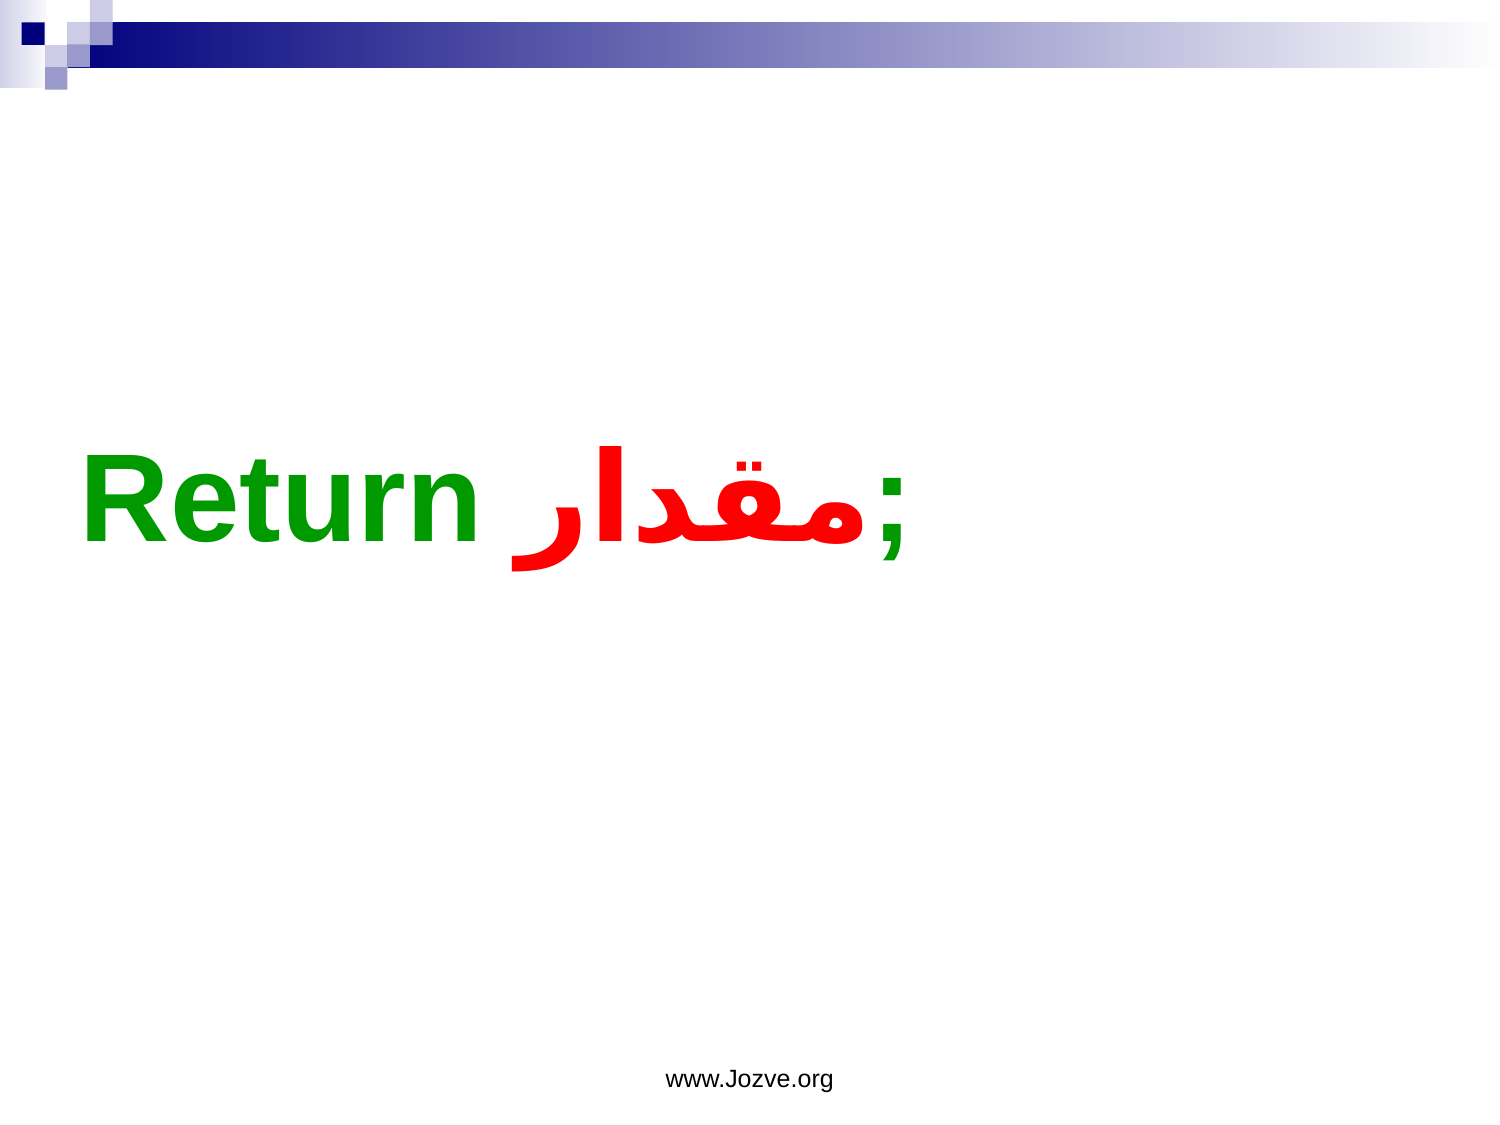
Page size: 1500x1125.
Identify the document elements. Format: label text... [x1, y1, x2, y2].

title Return مقدار; [64, 74, 1426, 1059]
footer www.Jozve.org [512, 1024, 988, 1101]
